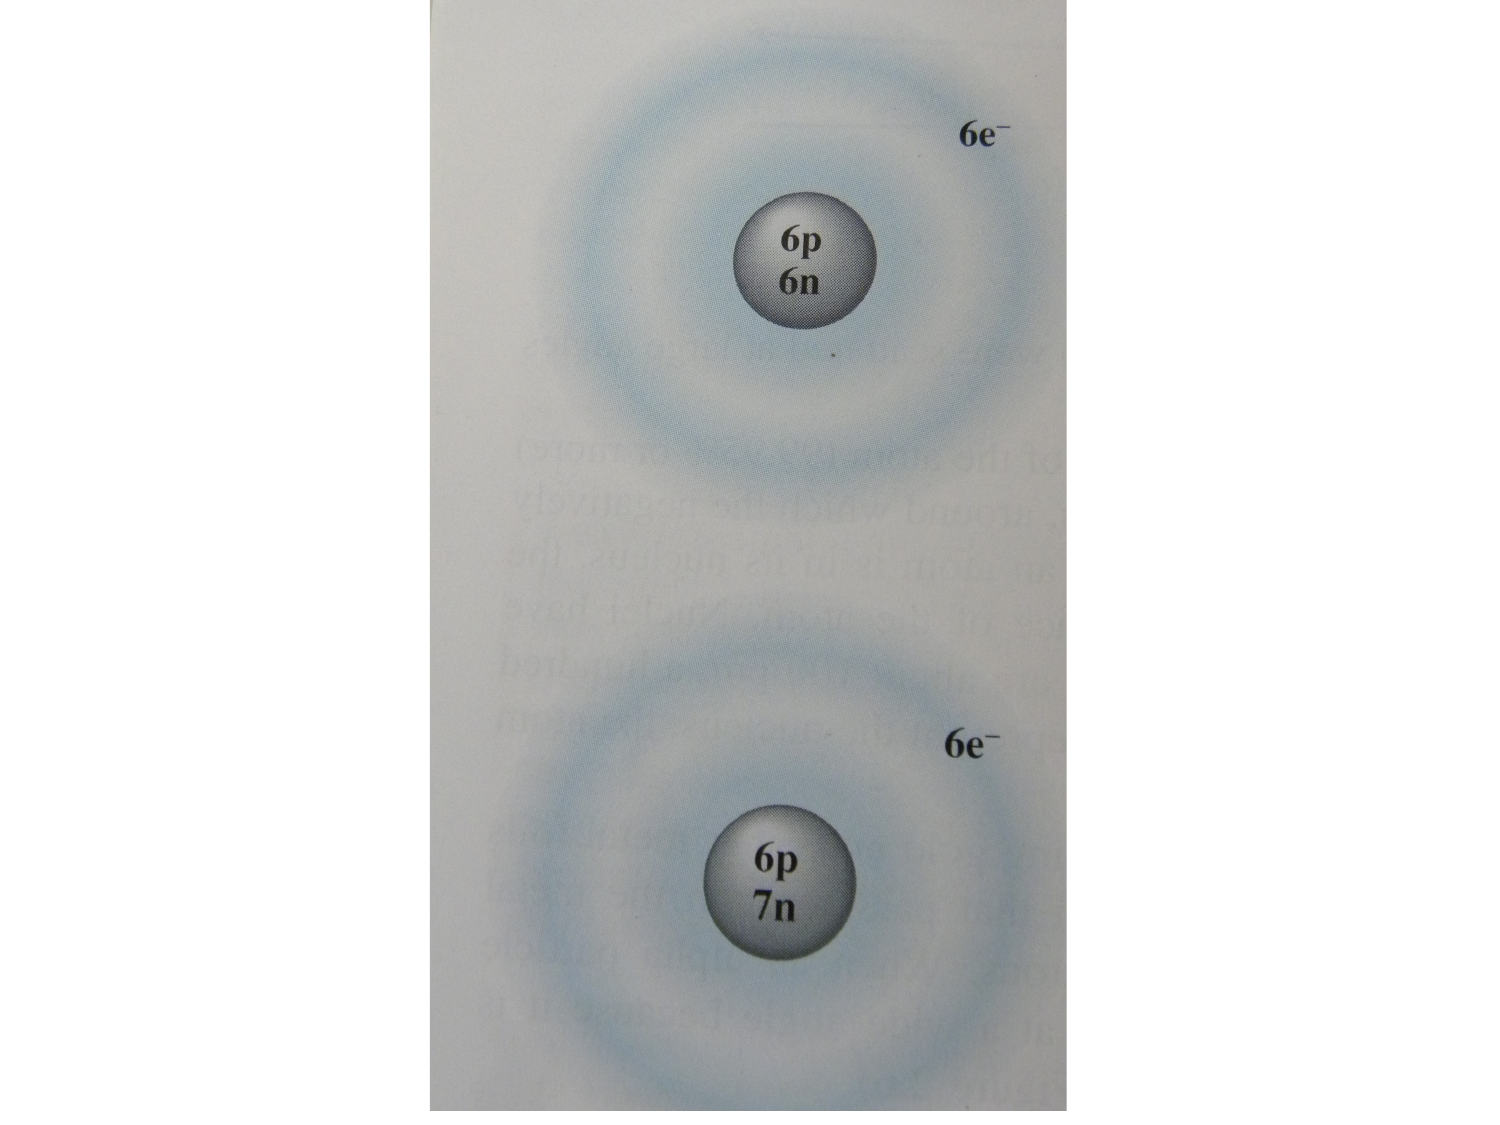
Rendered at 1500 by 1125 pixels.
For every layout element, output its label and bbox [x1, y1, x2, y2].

picture [192, 0, 1304, 1111]
